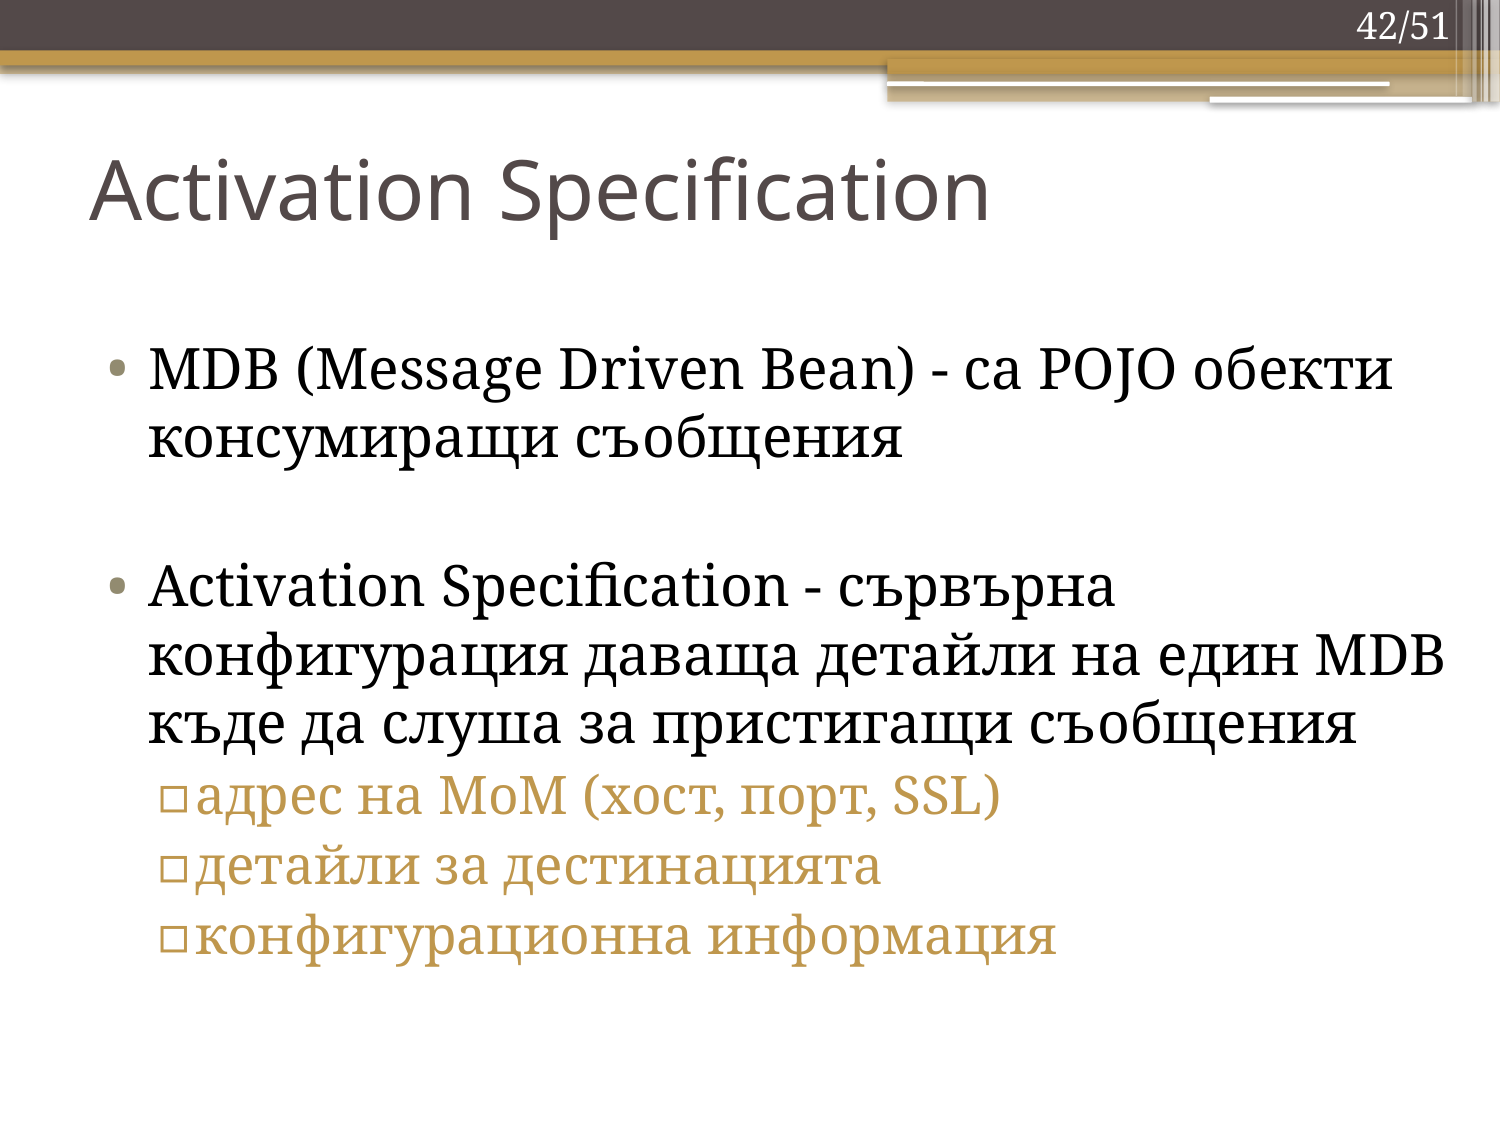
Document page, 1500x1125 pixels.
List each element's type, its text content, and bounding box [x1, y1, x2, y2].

slide_number 42/51 [1299, 0, 1466, 61]
title Activation Specification [75, 99, 1425, 275]
list MDB (Message Driven Bean) - са POJO обекти консумиращи съобщения Activation Specification - сървърна конфигурация даваща детайли на един MDB къде да слуша за пристигащи съобщения адрес на MoM (хост, порт, SSL) детайли за дестинацията конфигурационна информация [75, 324, 1475, 1038]
